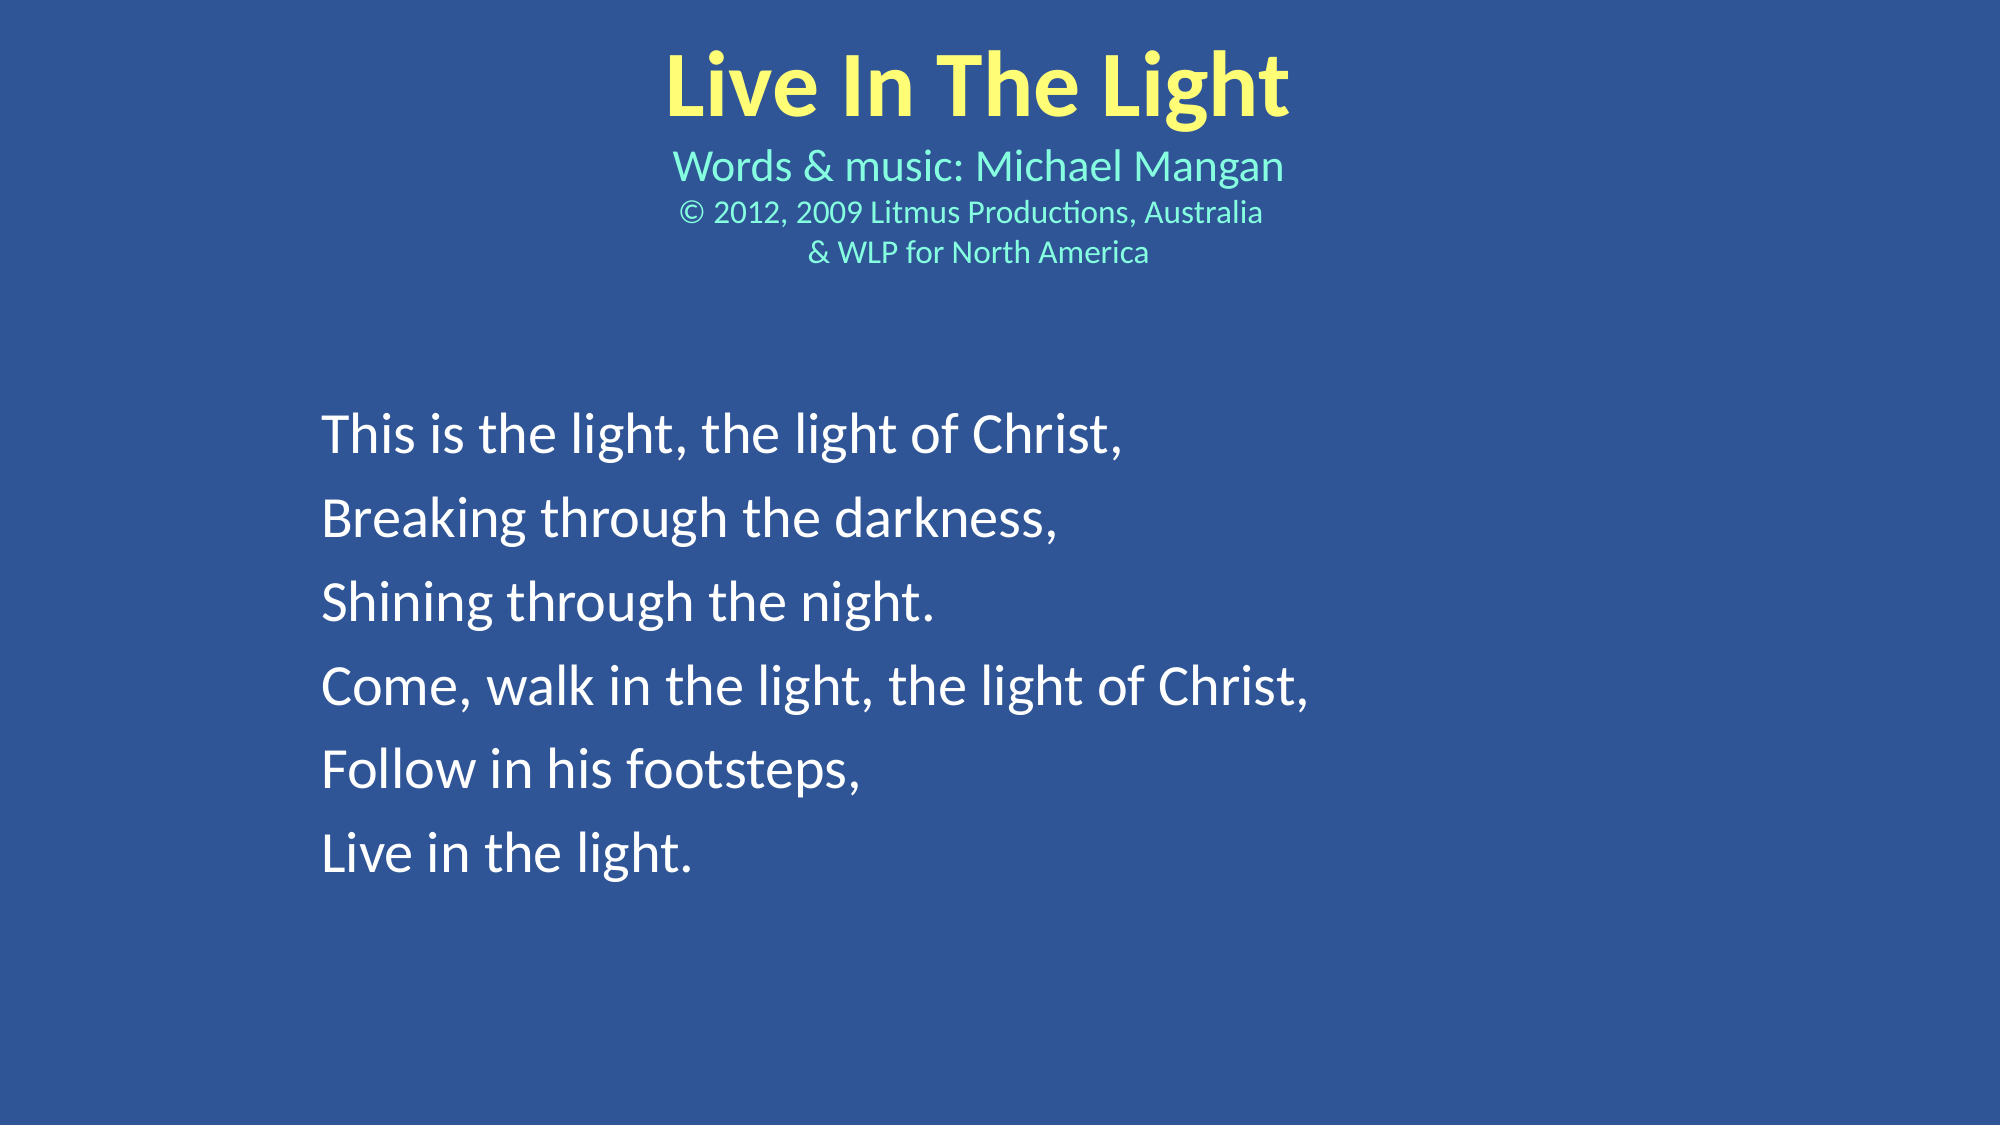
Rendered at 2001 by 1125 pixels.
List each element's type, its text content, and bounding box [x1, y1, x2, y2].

text_box Live In The Light Words & music: Michael Mangan © 2012, 2009 Litmus Productions, Australia & WLP for North America [291, 0, 1667, 306]
list This is the light, the light of Christ, Breaking through the darkness, Shining through the night. Come, walk in the light, the light of Christ, Follow in his footsteps, Live in the light. [306, 396, 1694, 926]
